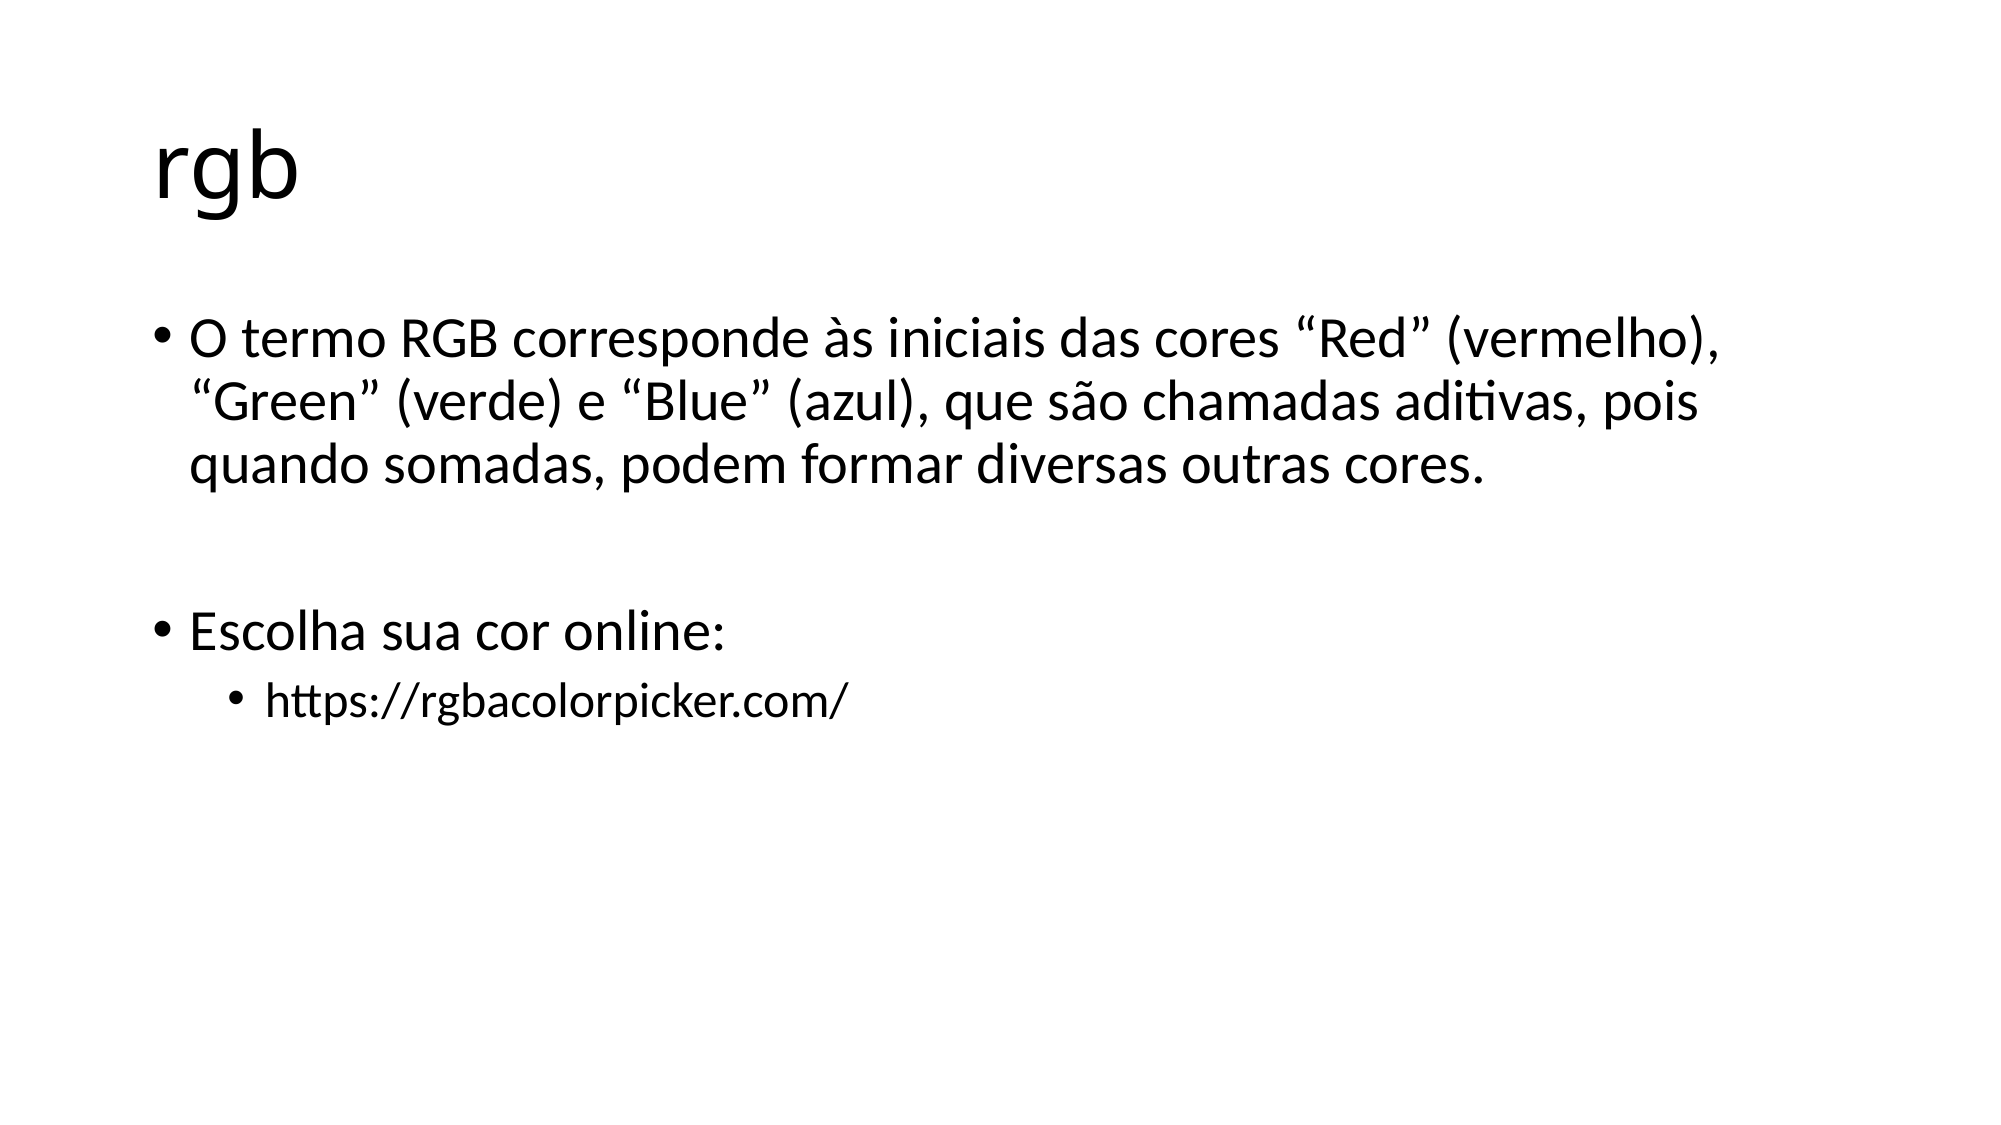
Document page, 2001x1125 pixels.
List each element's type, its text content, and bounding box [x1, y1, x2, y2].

title rgb [137, 59, 1863, 278]
list O termo RGB corresponde às iniciais das cores “Red” (vermelho), “Green” (verde) e “Blue” (azul), que são chamadas aditivas, pois quando somadas, podem formar diversas outras cores. Escolha sua cor online: https://rgbacolorpicker.com/ [137, 299, 1863, 1014]
